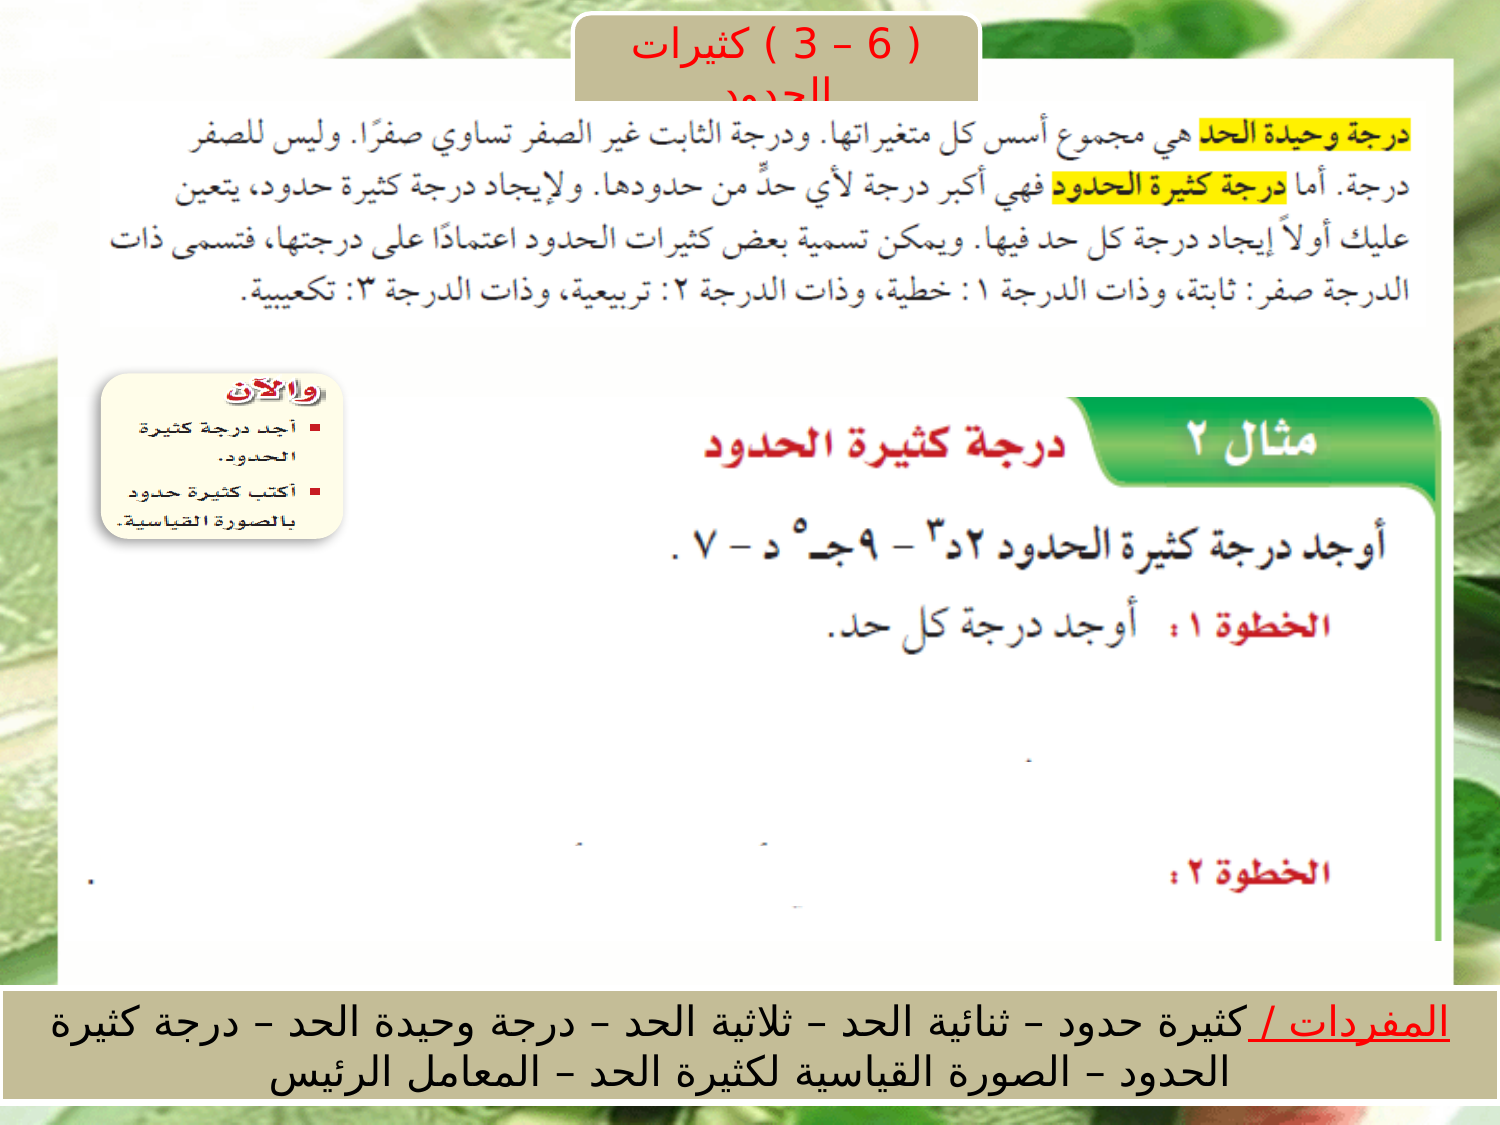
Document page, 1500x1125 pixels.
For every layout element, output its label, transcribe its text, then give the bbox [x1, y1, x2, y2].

text_box ( 6 – 3 ) كثيرات الحدود [570, 11, 983, 100]
text_box المفردات / كثيرة حدود – ثنائية الحد – ثلاثية الحد – درجة وحيدة الحد – درجة كثيرة الحدود – الصورة القياسية لكثيرة الحد – المعامل الرئيس [0, 987, 1500, 1103]
picture [0, 1103, 1500, 1125]
picture [0, 0, 1500, 987]
